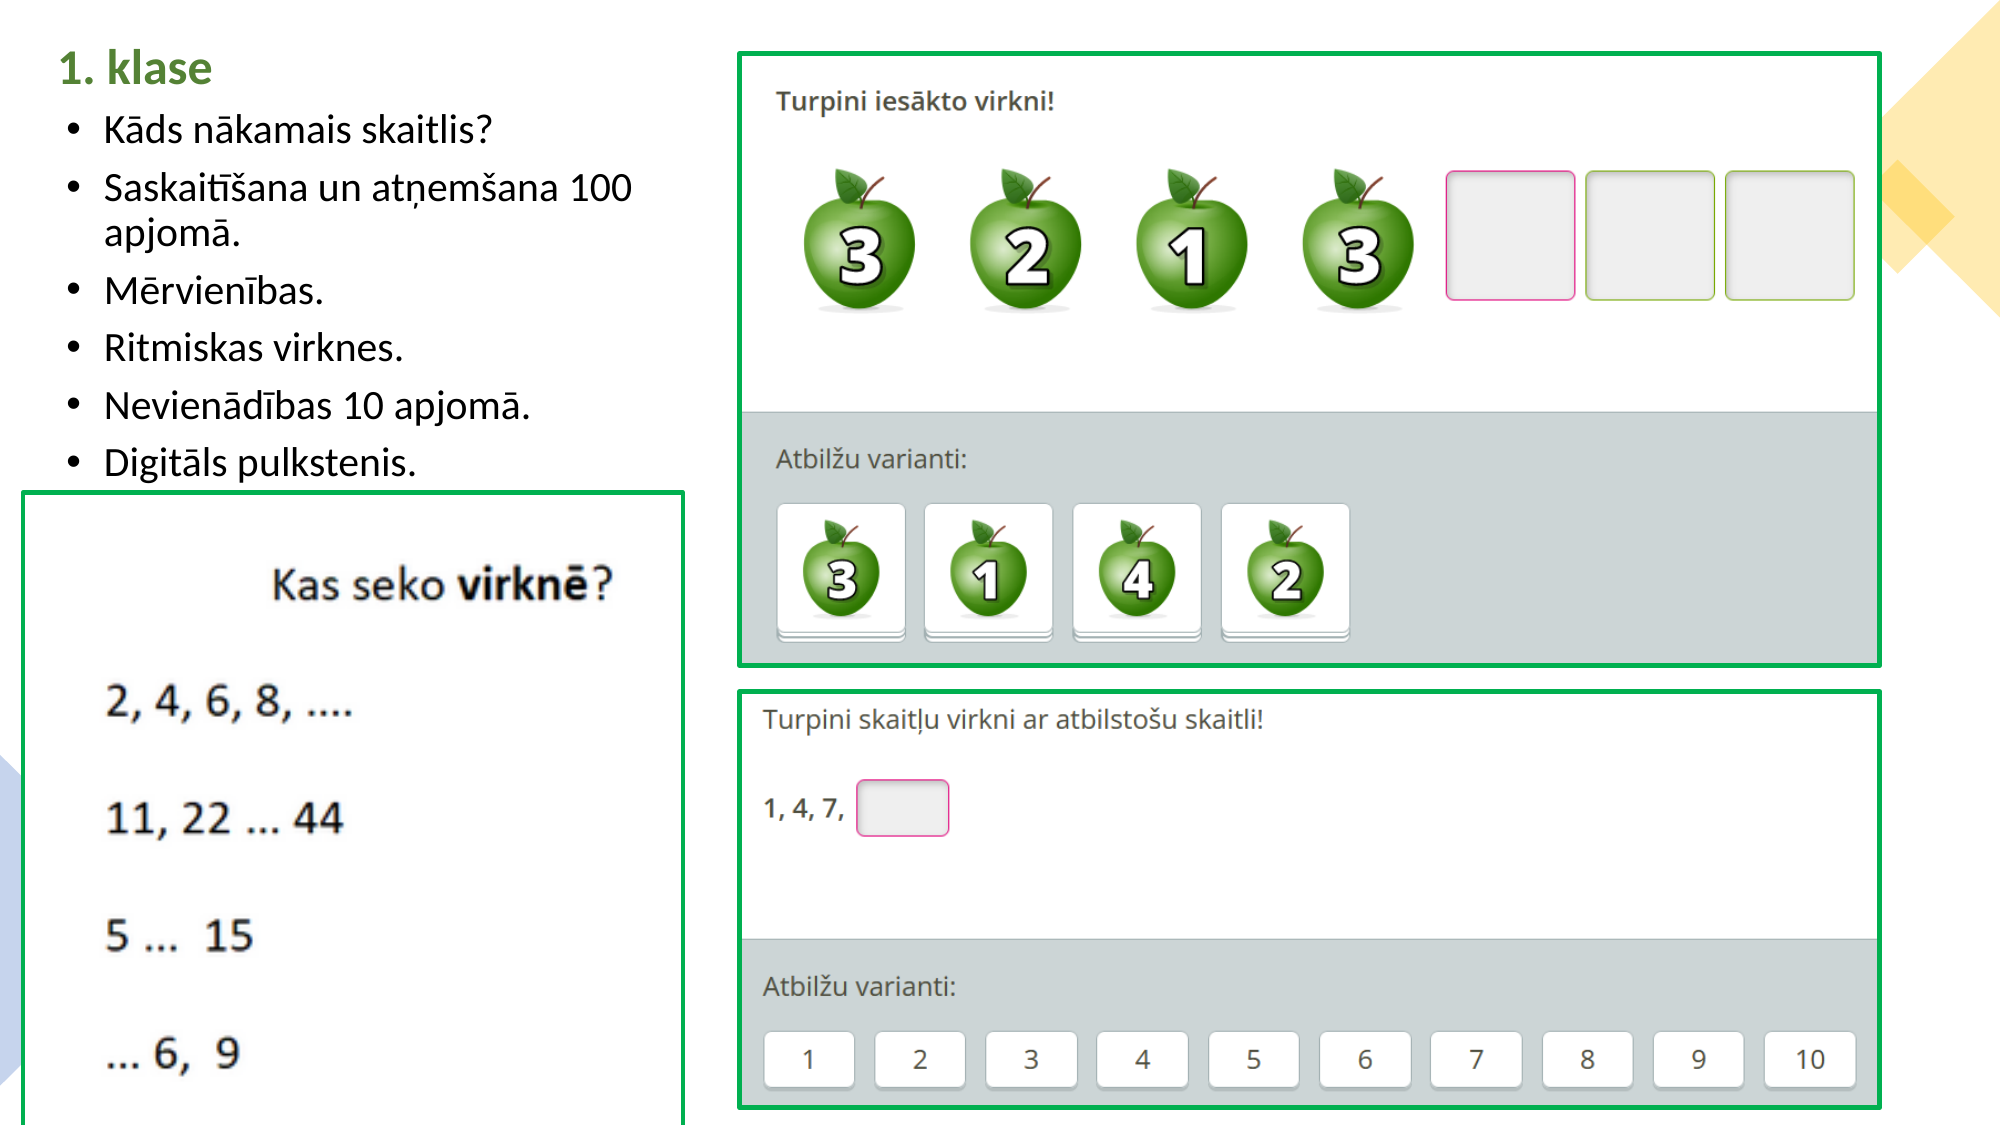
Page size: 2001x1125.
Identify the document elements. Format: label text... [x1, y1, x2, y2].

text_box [0, 754, 25, 1086]
picture [741, 55, 1878, 664]
text_box 1. klase Kāds nākamais skaitlis? Saskaitīšana un atņemšana 100 apjomā. Mērvienības. Ritmiskas virknes. Nevienādības 10 apjomā. Digitāls pulkstenis. [42, 33, 700, 755]
text_box [0, 0, 2000, 1125]
picture [25, 494, 681, 1125]
picture [741, 693, 1878, 1106]
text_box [1840, 0, 2000, 318]
